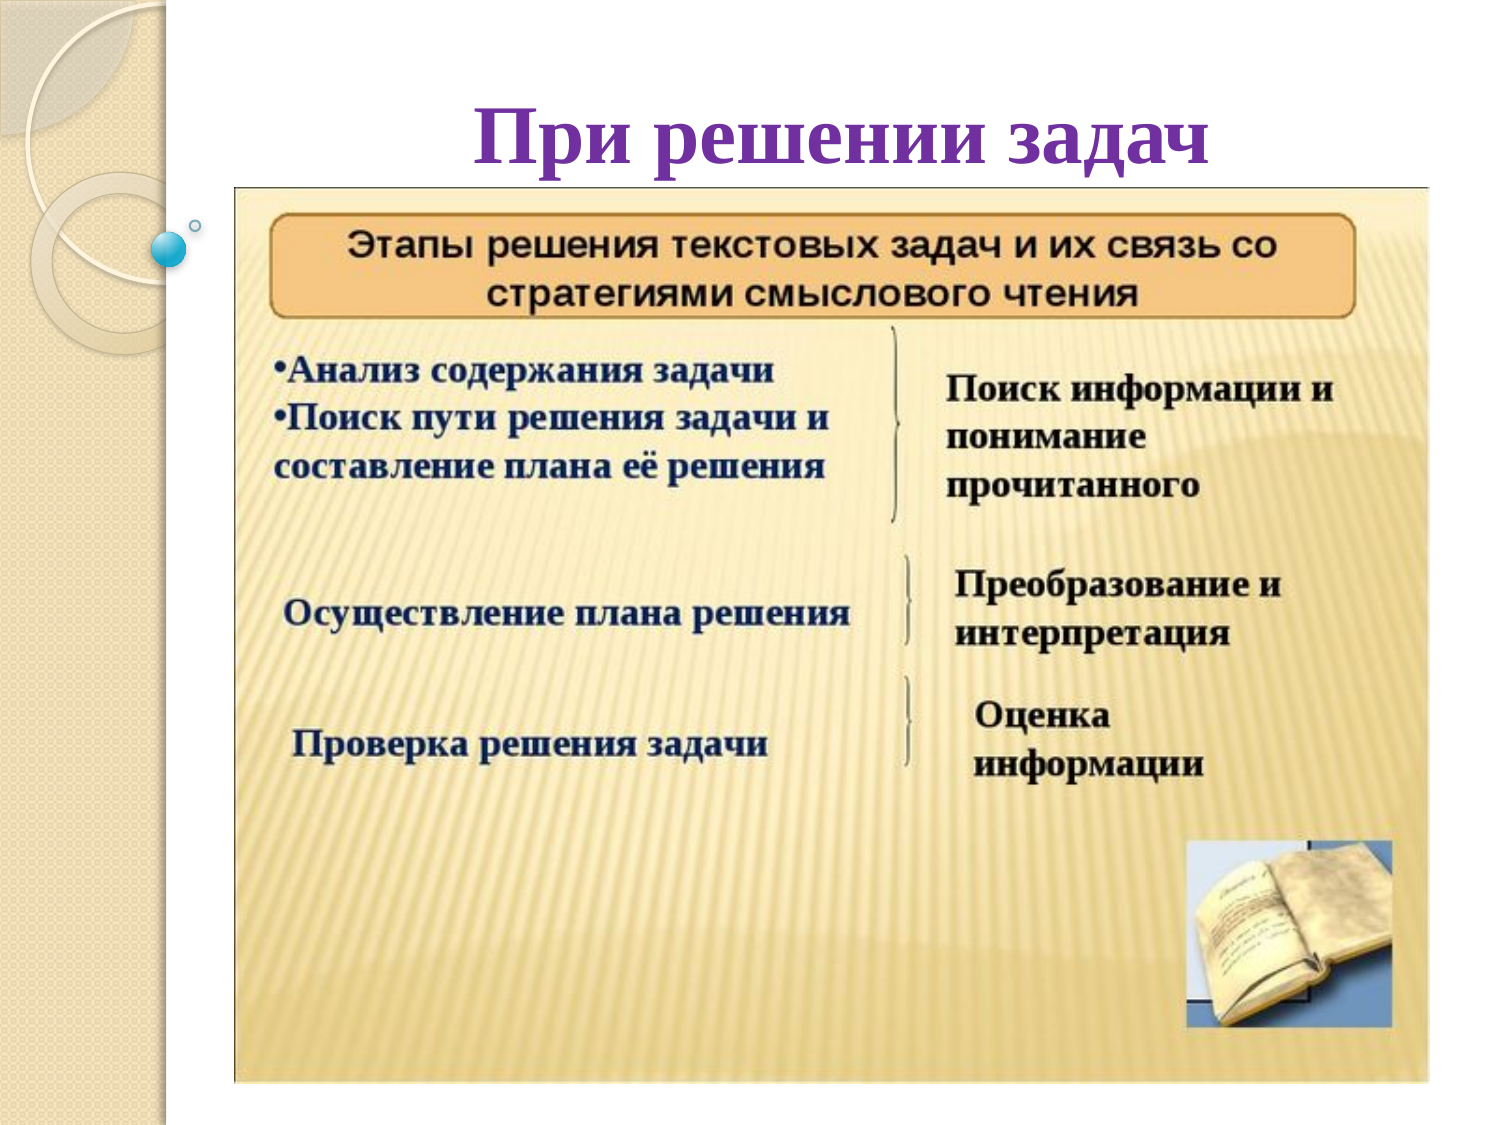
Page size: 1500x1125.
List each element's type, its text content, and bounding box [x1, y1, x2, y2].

title При решении задач [234, 35, 1450, 188]
picture [234, 187, 1430, 1085]
